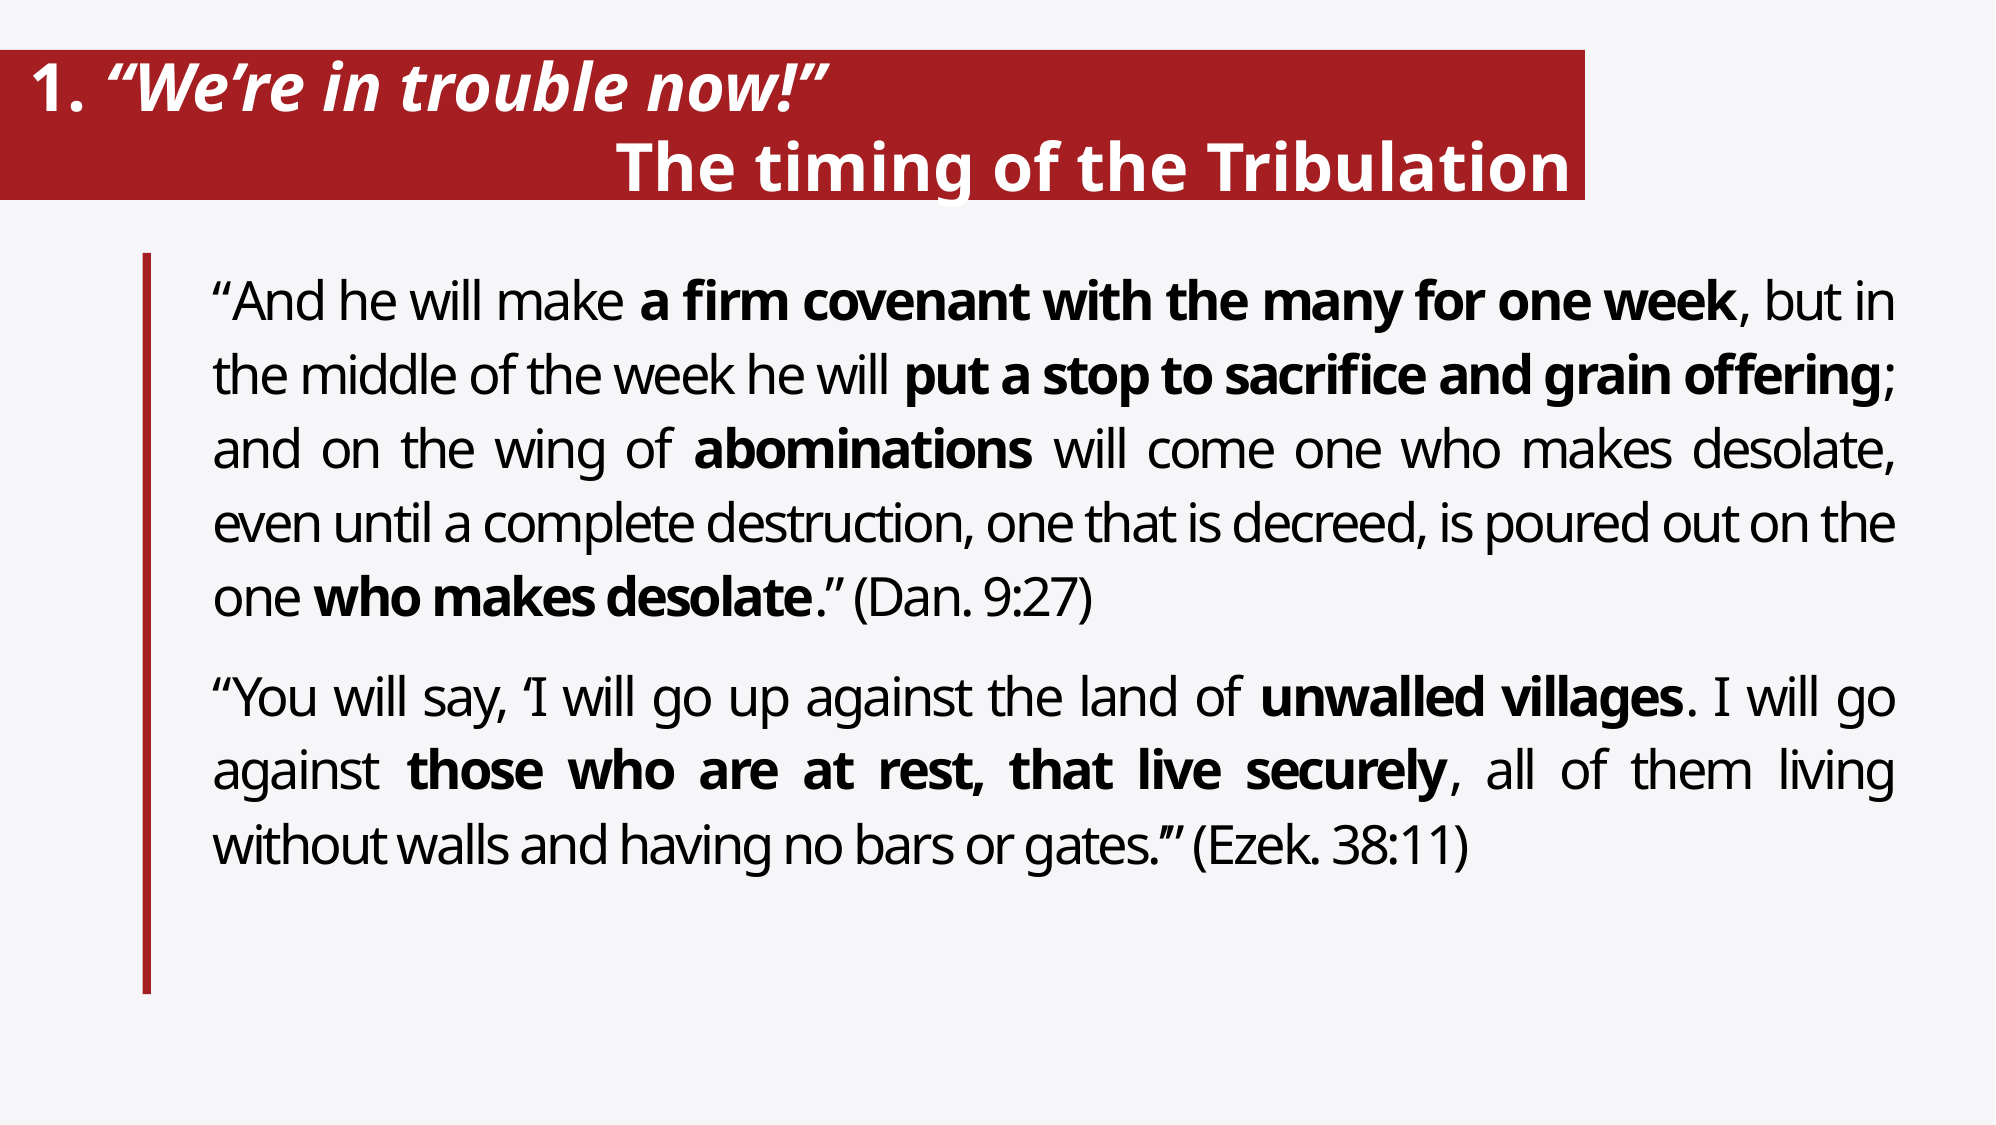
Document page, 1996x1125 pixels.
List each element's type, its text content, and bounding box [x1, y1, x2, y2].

subtitle “And he will make a firm covenant with the many for one week, but in the middle of the week he will put a stop to sacrifice and grain offering; and on the wing of abominations will come one who makes desolate, even until a complete destruction, one that is decreed, is poured out on the one who makes desolate.” (Dan. 9:27) “You will say, ‘I will go up against the land of unwalled villages. I will go against those who are at rest, that live securely, all of them living without walls and having no bars or gates.’” (Ezek. 38:11) [197, 249, 1910, 1000]
title 1. “We’re in trouble now!” The timing of the Tribulation [14, 62, 1811, 188]
